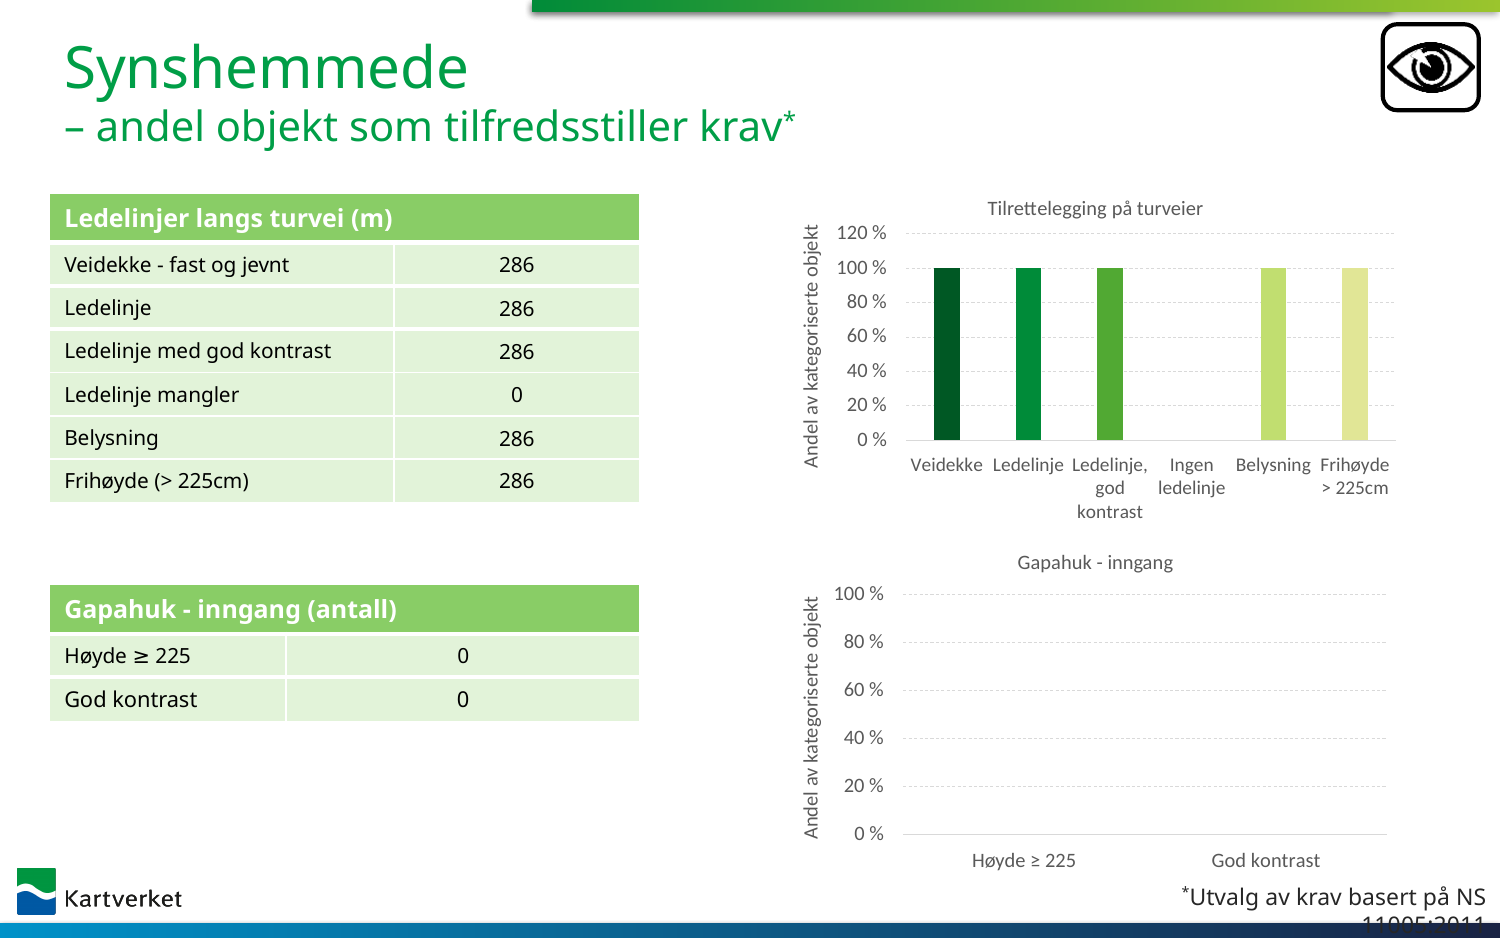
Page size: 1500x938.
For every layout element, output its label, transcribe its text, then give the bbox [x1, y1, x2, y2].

table_header Ledelinjer langs turvei (m) [50, 194, 639, 240]
table_cell 286 [395, 331, 639, 372]
table_cell 0 [287, 679, 639, 721]
table_cell 286 [395, 245, 639, 284]
table_cell Ledelinje med god kontrast [50, 331, 393, 372]
table_cell 0 [395, 373, 639, 415]
table_cell Belysning [50, 417, 393, 458]
table_cell 286 [395, 417, 639, 458]
table_cell Veidekke - fast og jevnt [50, 245, 393, 284]
picture [791, 541, 1400, 880]
table_cell Frihøyde (> 225cm) [50, 460, 393, 502]
text_box Synshemmede – andel objekt som tilfredsstiller krav* [49, 24, 1431, 158]
text_box *Utvalg av krav basert på NS 11005:2011 [1068, 873, 1500, 938]
table_cell Ledelinje mangler [50, 373, 393, 415]
table_cell God kontrast [50, 679, 285, 721]
table_cell Ledelinje [50, 288, 393, 327]
table_cell 286 [395, 460, 639, 502]
table_cell 286 [395, 288, 639, 327]
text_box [1382, 24, 1480, 111]
table_cell 0 [287, 636, 639, 675]
table_cell Høyde ≥ 225 [50, 636, 285, 675]
table_header Gapahuk - inngang (antall) [50, 585, 639, 632]
picture [791, 187, 1400, 526]
